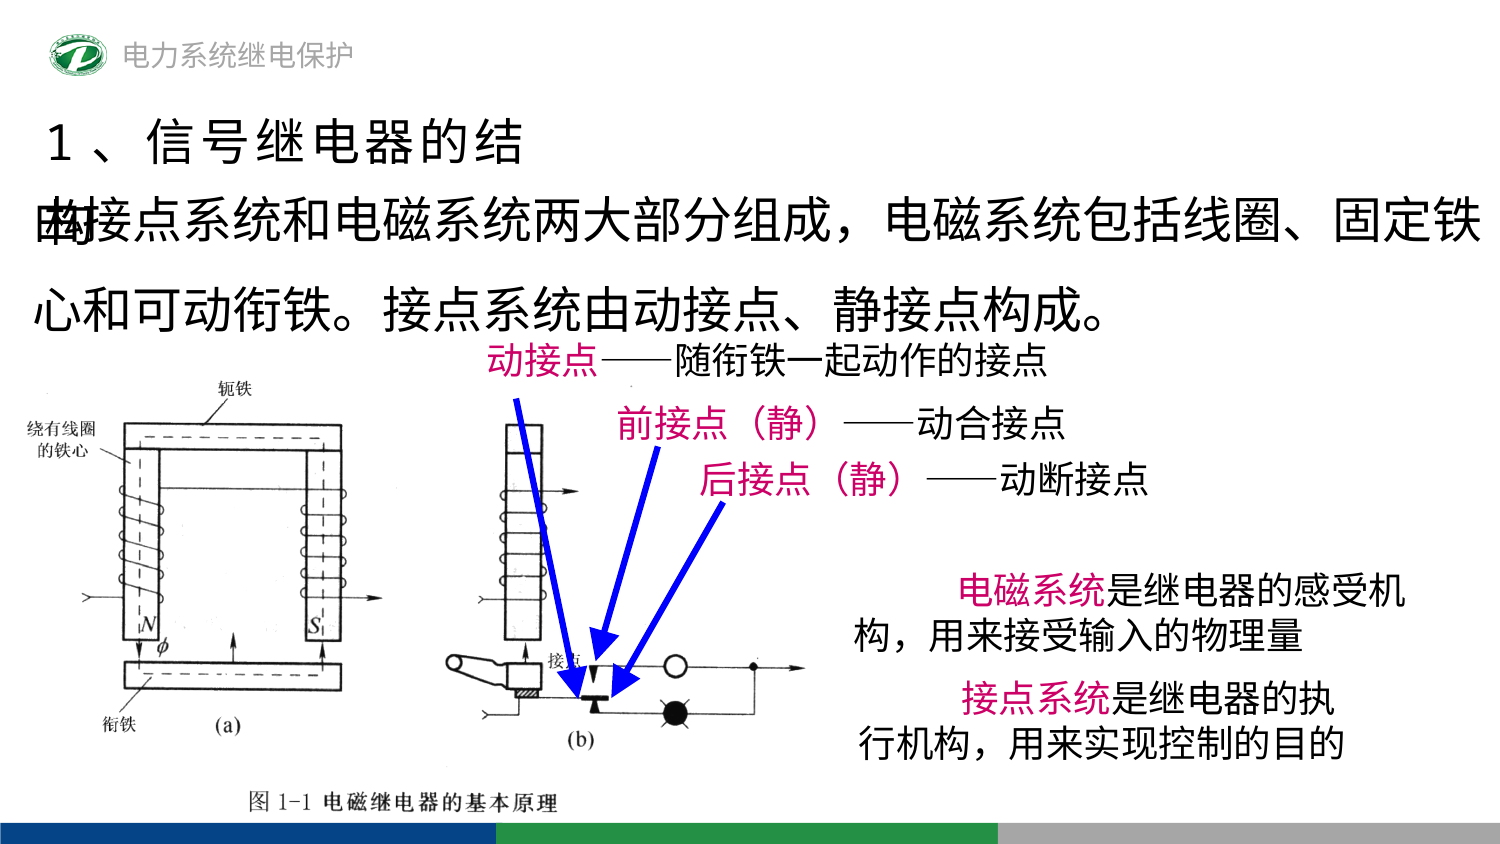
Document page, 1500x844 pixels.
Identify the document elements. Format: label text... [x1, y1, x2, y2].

picture [41, 19, 118, 91]
text_box 电力系统继电保护 [122, 29, 370, 80]
text_box [494, 821, 996, 844]
text_box [0, 821, 494, 844]
text_box 1、信号继电器的结构 [29, 82, 540, 151]
text_box 接点系统是继电器的执行机构，用来实现控制的目的 [844, 667, 1388, 773]
text_box 后接点（静）——动断接点 [812, 448, 1165, 509]
text_box 前接点（静）——动合接点 [812, 392, 1082, 448]
text_box [996, 821, 1500, 844]
text_box 电磁系统是继电器的感受机构，用来接受输入的物理量 [838, 559, 1433, 665]
text_box 由接点系统和电磁系统两大部分组成，电磁系统包括线圈、固定铁心和可动衔铁。接点系统由动接点、静接点构成。 [18, 151, 1500, 347]
picture [5, 375, 807, 813]
text_box 动接点——随衔铁一起动作的接点 [471, 329, 1065, 390]
